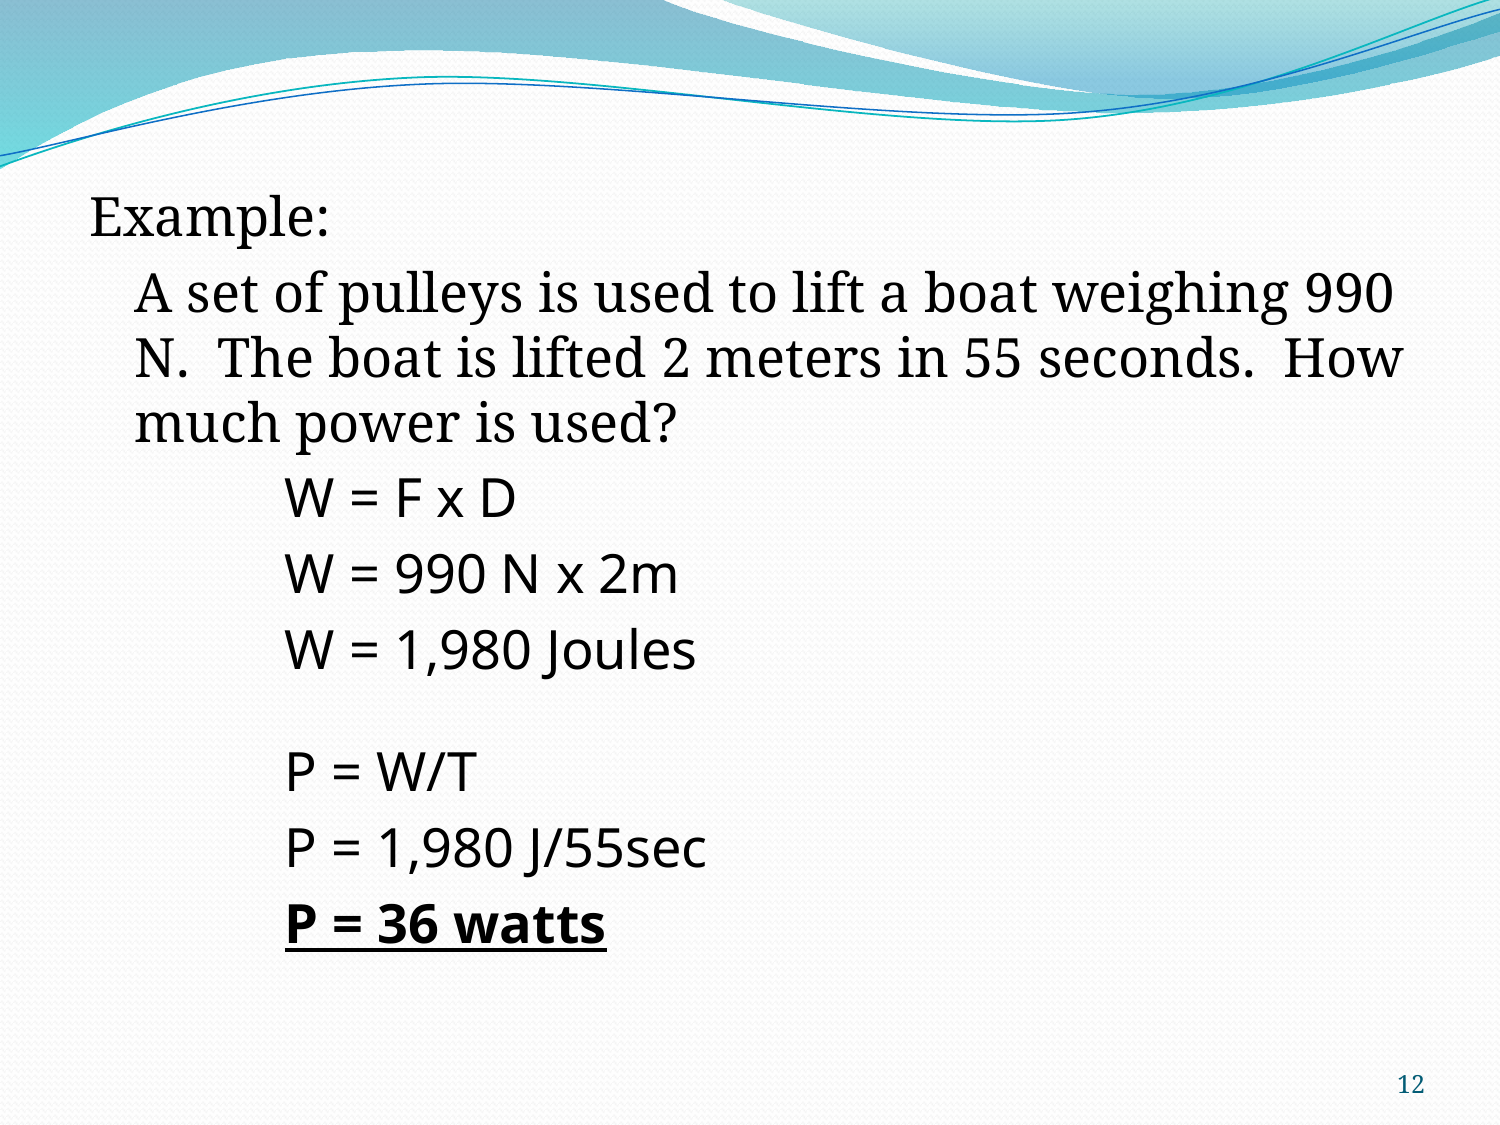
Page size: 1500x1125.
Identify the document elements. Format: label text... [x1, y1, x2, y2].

slide_number 12 [1299, 1042, 1425, 1103]
list Example: A set of pulleys is used to lift a boat weighing 990 N. The boat is lifted 2 meters in 55 seconds. How much power is used? W = F x D W = 990 N x 2m W = 1,980 Joules P = W/T P = 1,980 J/55sec P = 36 watts [75, 174, 1425, 988]
